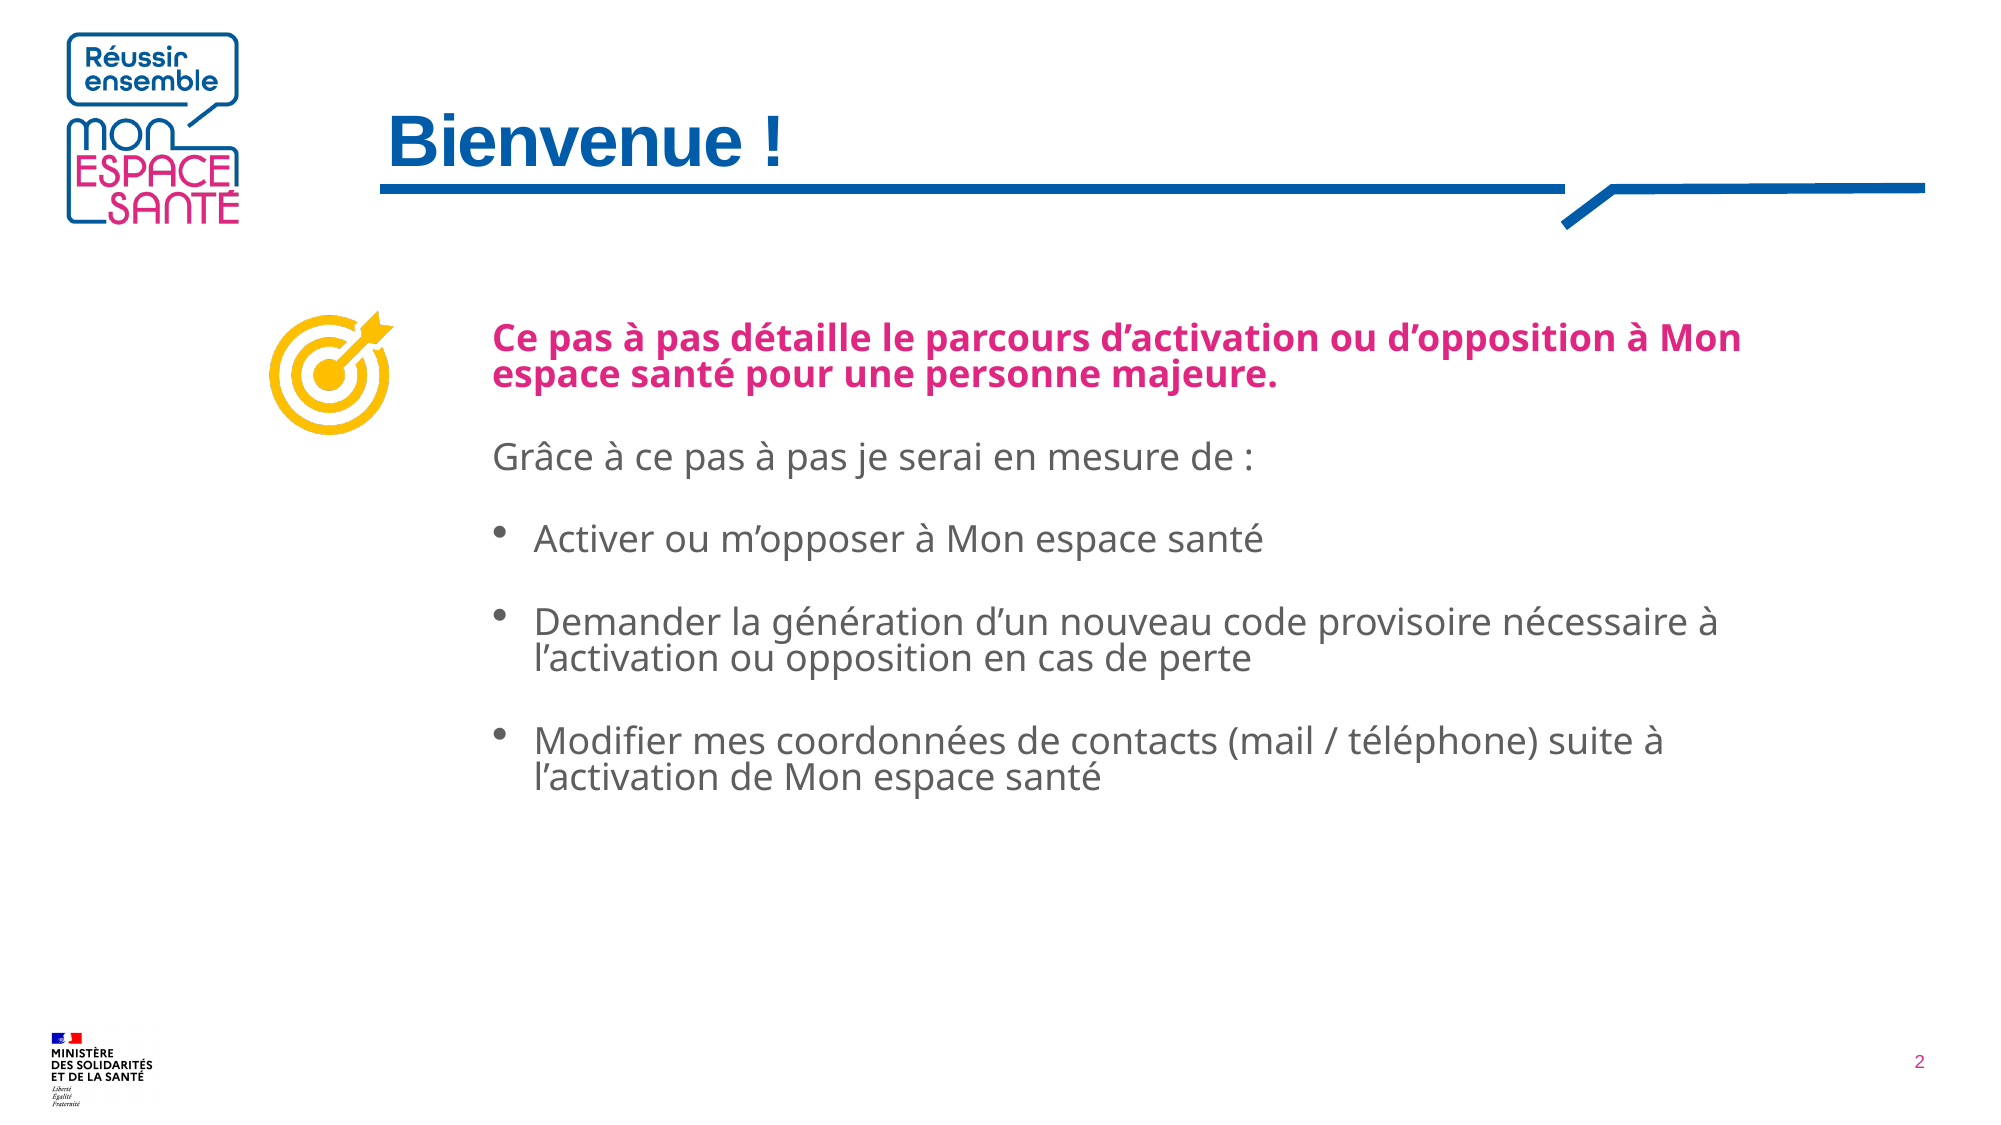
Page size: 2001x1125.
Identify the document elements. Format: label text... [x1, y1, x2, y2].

picture [256, 297, 407, 449]
list Ce pas à pas détaille le parcours d’activation ou d’opposition à Mon espace santé pour une personne majeure. Grâce à ce pas à pas je serai en mesure de : Activer ou m’opposer à Mon espace santé Demander la génération d’un nouveau code provisoire nécessaire à l’activation ou opposition en cas de perte Modifier mes coordonnées de contacts (mail / téléphone) suite à l’activation de Mon espace santé [483, 313, 1837, 982]
picture [36, 2, 269, 254]
title Bienvenue ! [378, 2, 1907, 190]
picture [41, 1022, 163, 1117]
slide_number 1 [1905, 1040, 1958, 1081]
